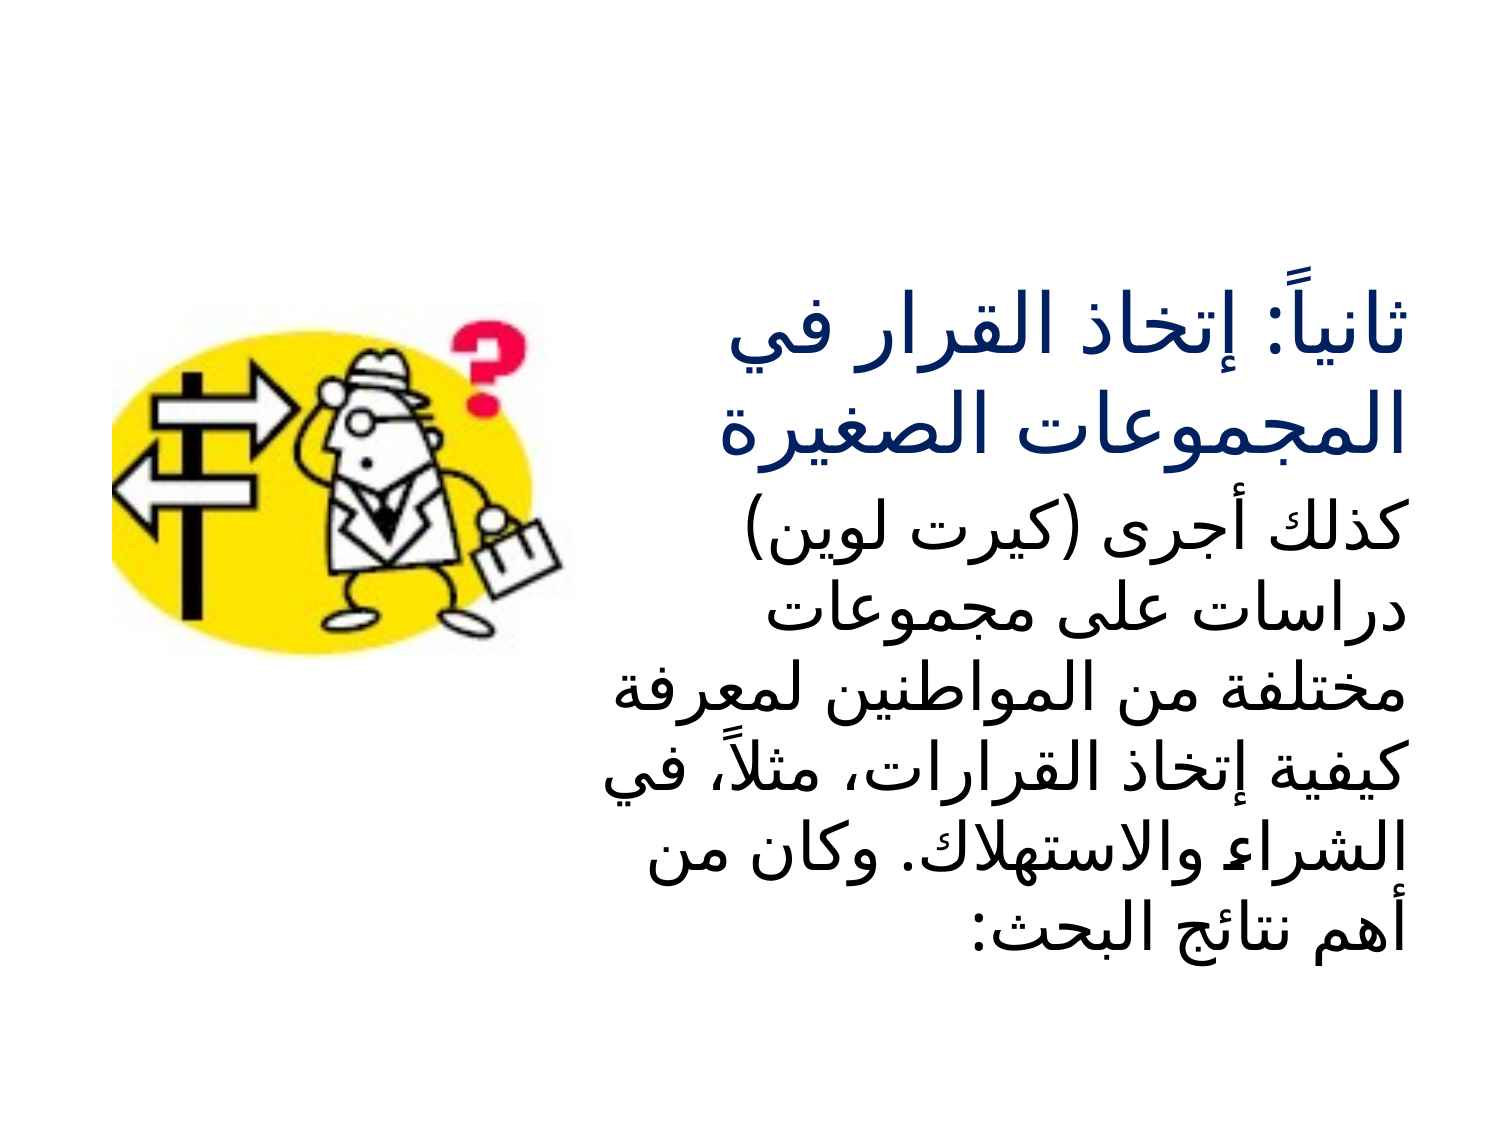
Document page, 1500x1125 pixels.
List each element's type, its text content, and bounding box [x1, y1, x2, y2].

picture [111, 302, 621, 659]
list ثانياً: إتخاذ القرار في المجموعات الصغيرة كذلك أجرى (كيرت لوين) دراسات على مجموعات مختلفة من المواطنين لمعرفة كيفية إتخاذ القرارات، مثلاً، في الشراء والاستهلاك. وكان من أهم نتائج البحث: [572, 262, 1425, 1005]
